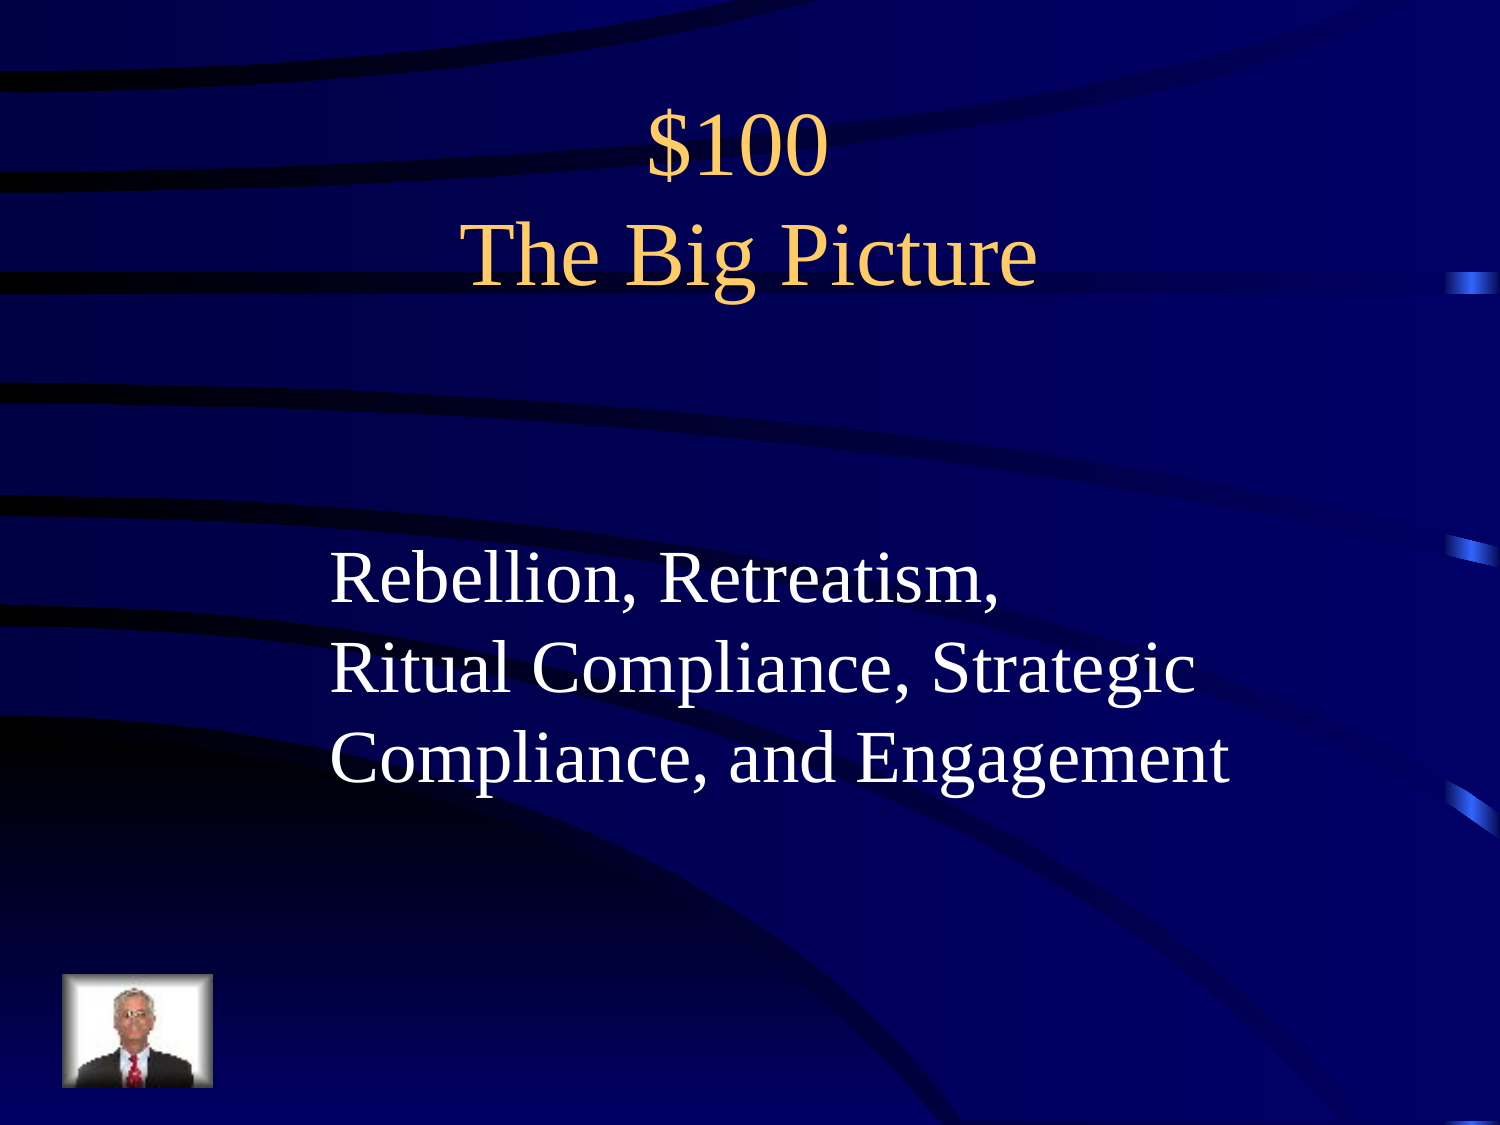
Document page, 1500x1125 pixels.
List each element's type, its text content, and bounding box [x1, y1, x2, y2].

title $100 The Big Picture [112, 99, 1388, 288]
text_box Rebellion, Retreatism, Ritual Compliance, Strategic Compliance, and Engagement [315, 519, 1246, 805]
picture [62, 974, 213, 1088]
